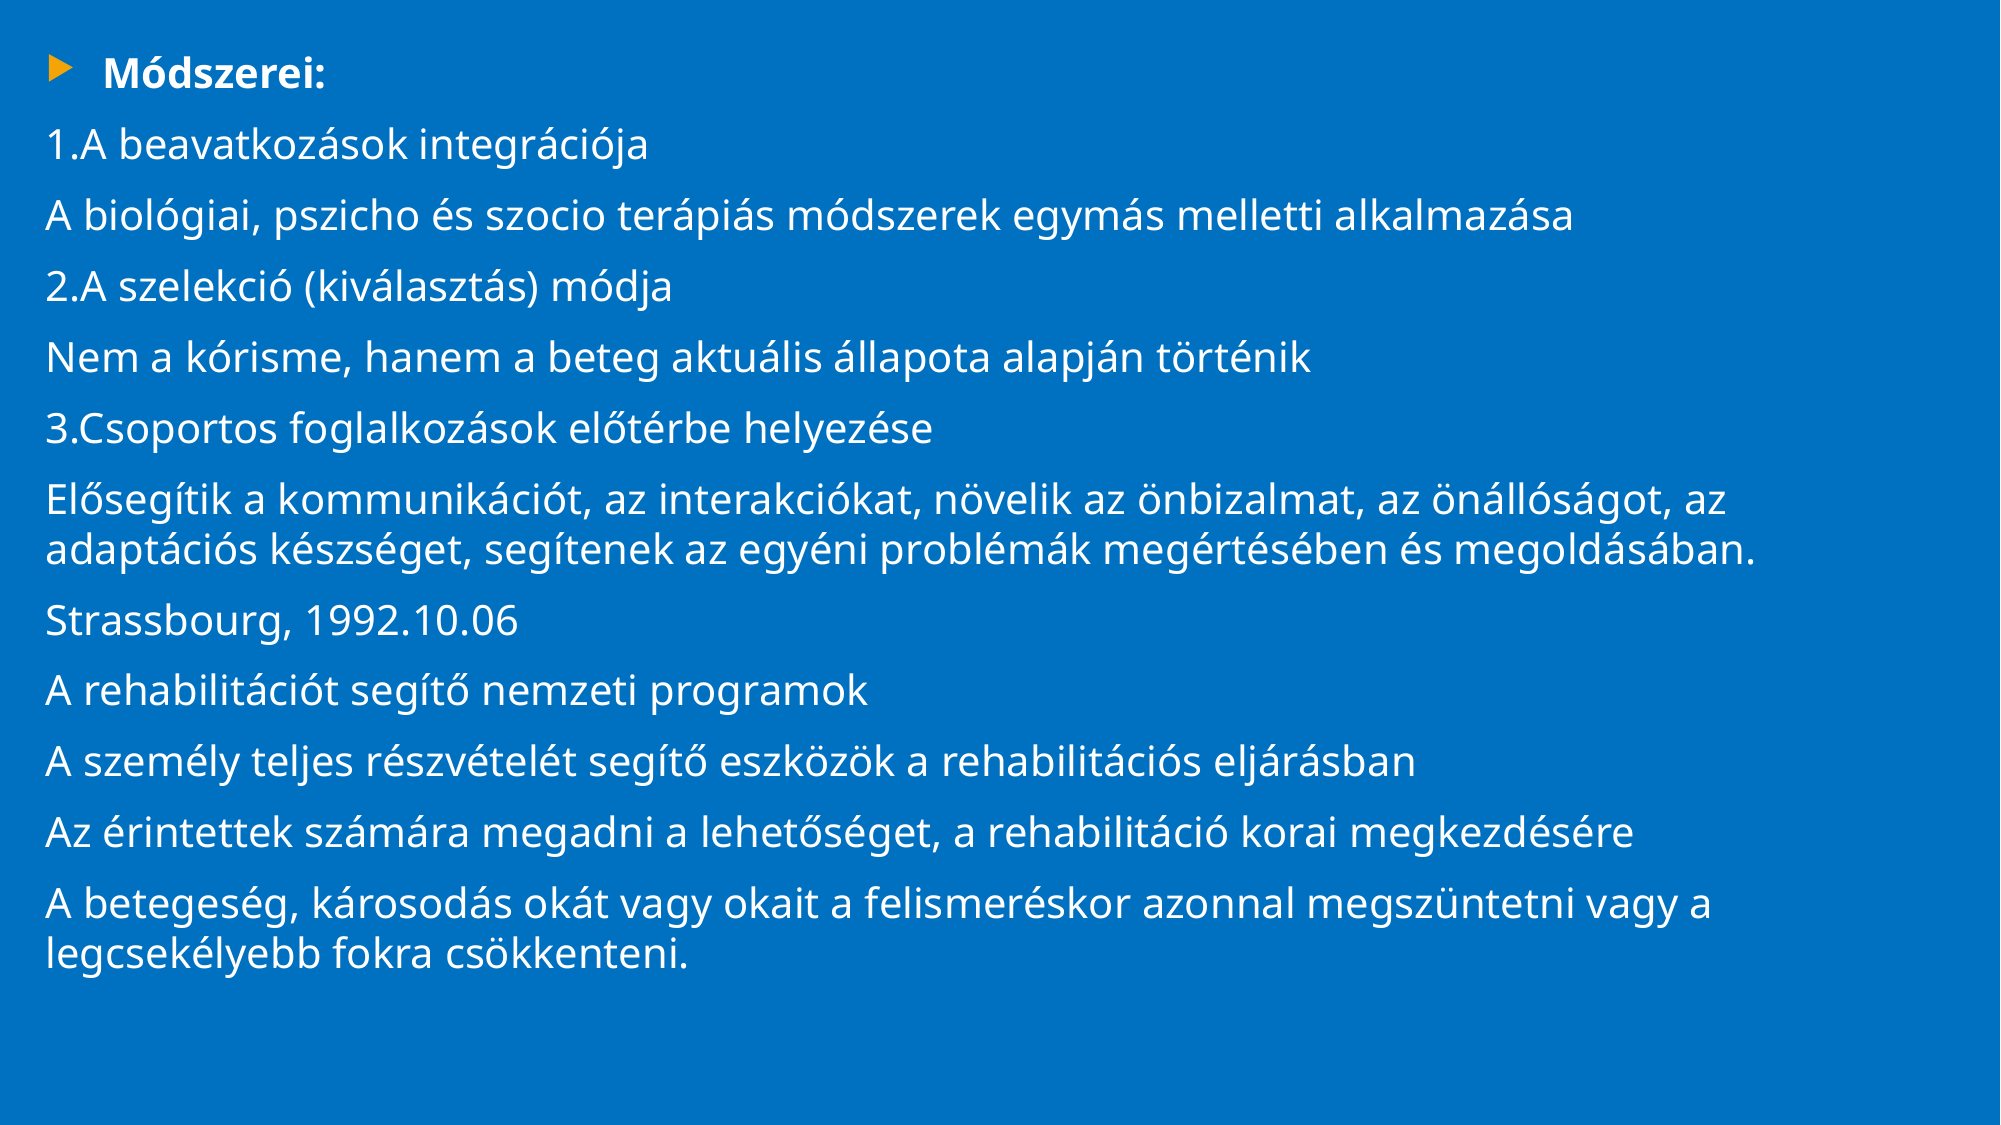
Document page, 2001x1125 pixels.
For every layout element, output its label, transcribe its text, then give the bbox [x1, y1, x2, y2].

list Módszerei: 1.A beavatkozások integrációja A biológiai, pszicho és szocio terápiás módszerek egymás melletti alkalmazása 2.A szelekció (kiválasztás) módja Nem a kórisme, hanem a beteg aktuális állapota alapján történik 3.Csoportos foglalkozások előtérbe helyezése Elősegítik a kommunikációt, az interakciókat, növelik az önbizalmat, az önállóságot, az adaptációs készséget, segítenek az egyéni problémák megértésében és megoldásában. Strassbourg, 1992.10.06 A rehabilitációt segítő nemzeti programok A személy teljes részvételét segítő eszközök a rehabilitációs eljárásban Az érintettek számára megadni a lehetőséget, a rehabilitáció korai megkezdésére A betegeség, károsodás okát vagy okait a felismeréskor azonnal megszüntetni vagy a legcsekélyebb fokra csökkenteni. [30, 39, 1926, 1070]
